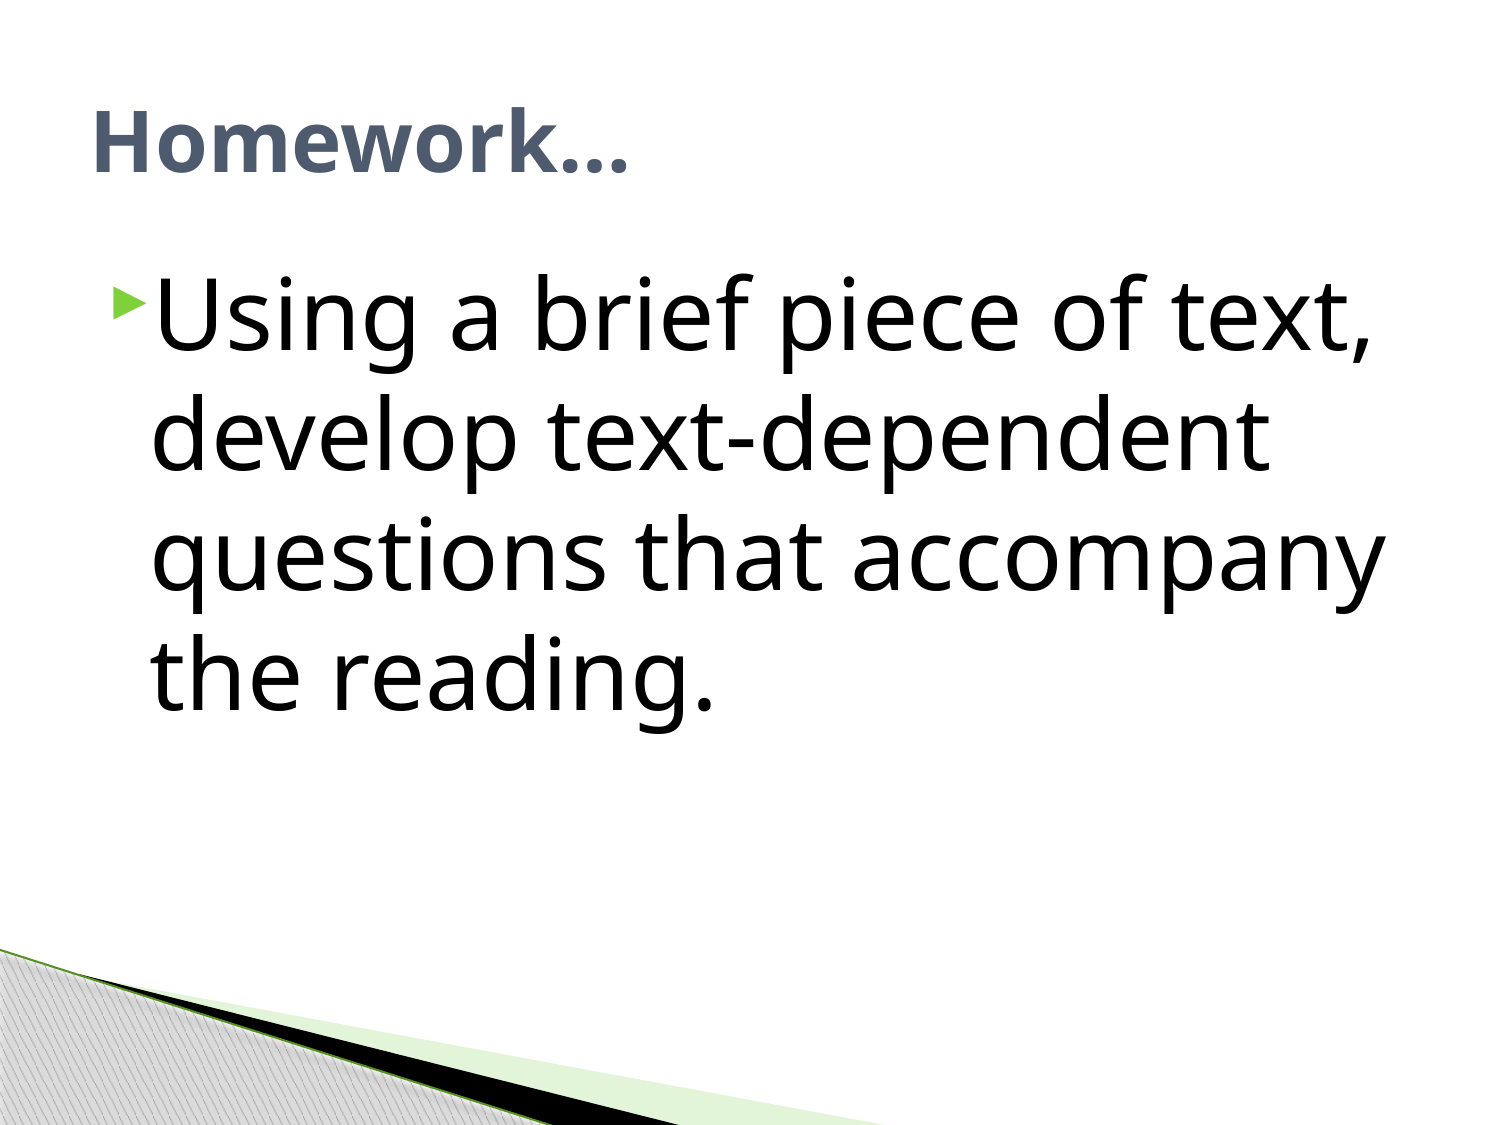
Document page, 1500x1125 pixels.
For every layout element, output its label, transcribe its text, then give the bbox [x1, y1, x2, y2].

list Using a brief piece of text, develop text-dependent questions that accompany the reading. [75, 243, 1425, 986]
title Homework… [75, 45, 1425, 233]
